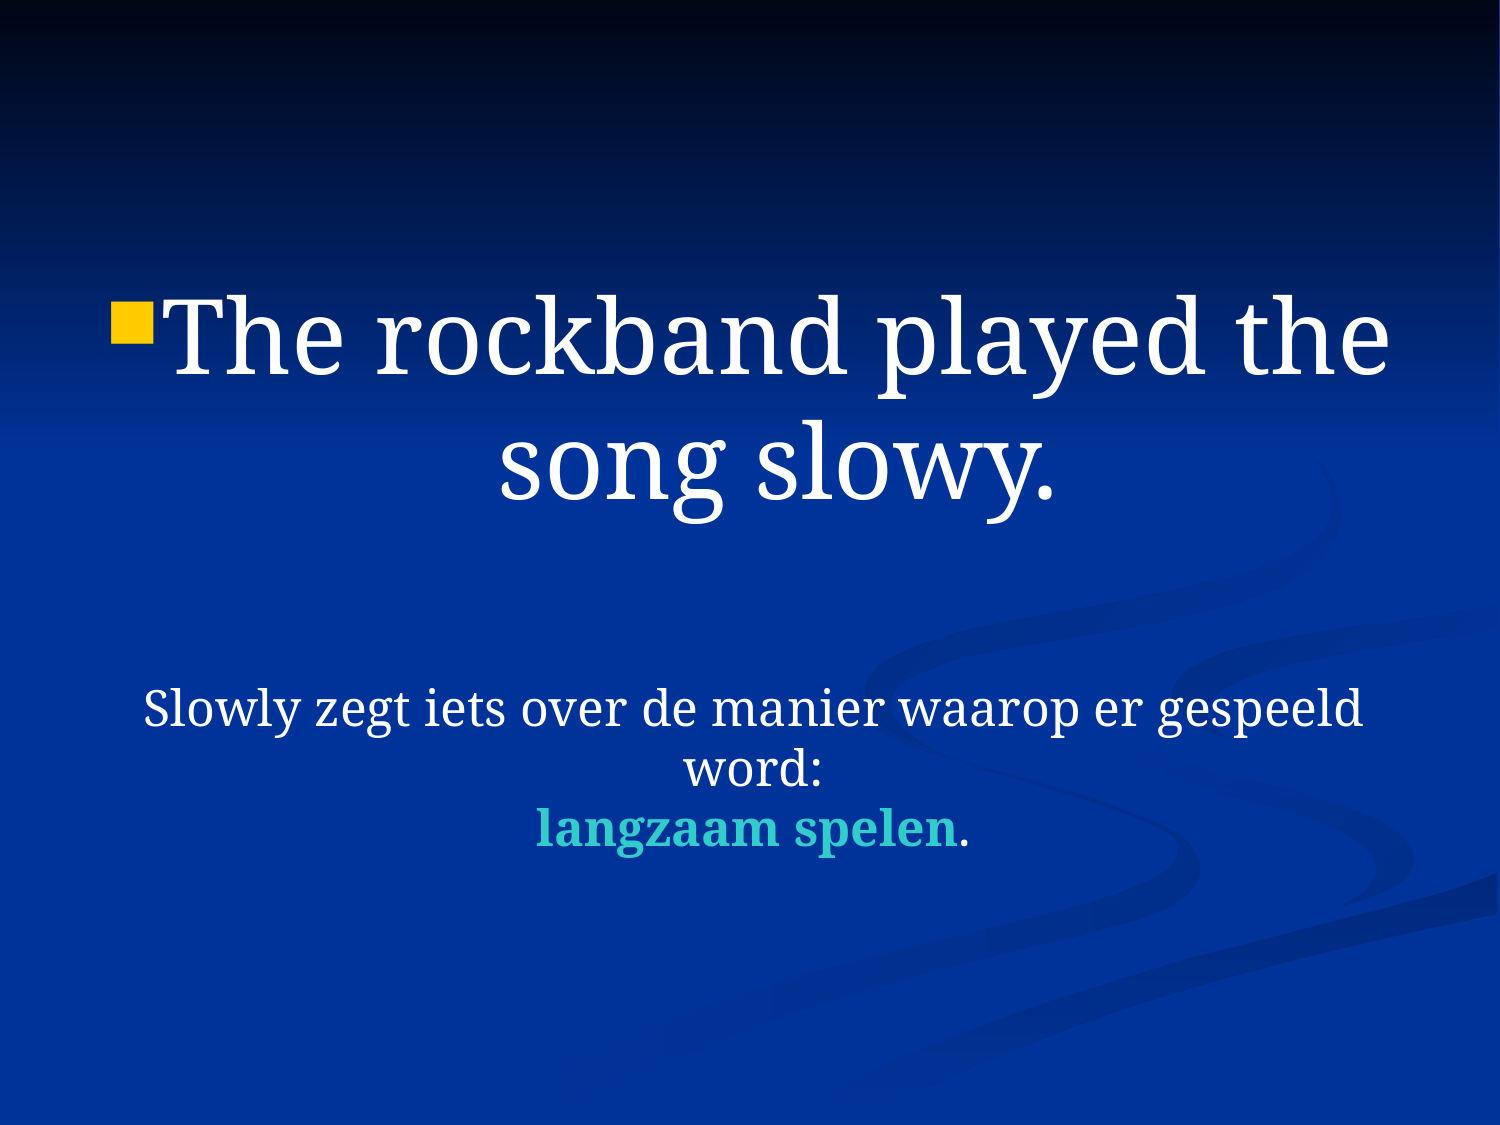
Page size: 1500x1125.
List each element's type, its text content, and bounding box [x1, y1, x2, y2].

text_box Slowly zegt iets over de manier waarop er gespeeld word: langzaam spelen. [78, 668, 1429, 864]
list The rockband played the song slowy. [75, 262, 1425, 1005]
